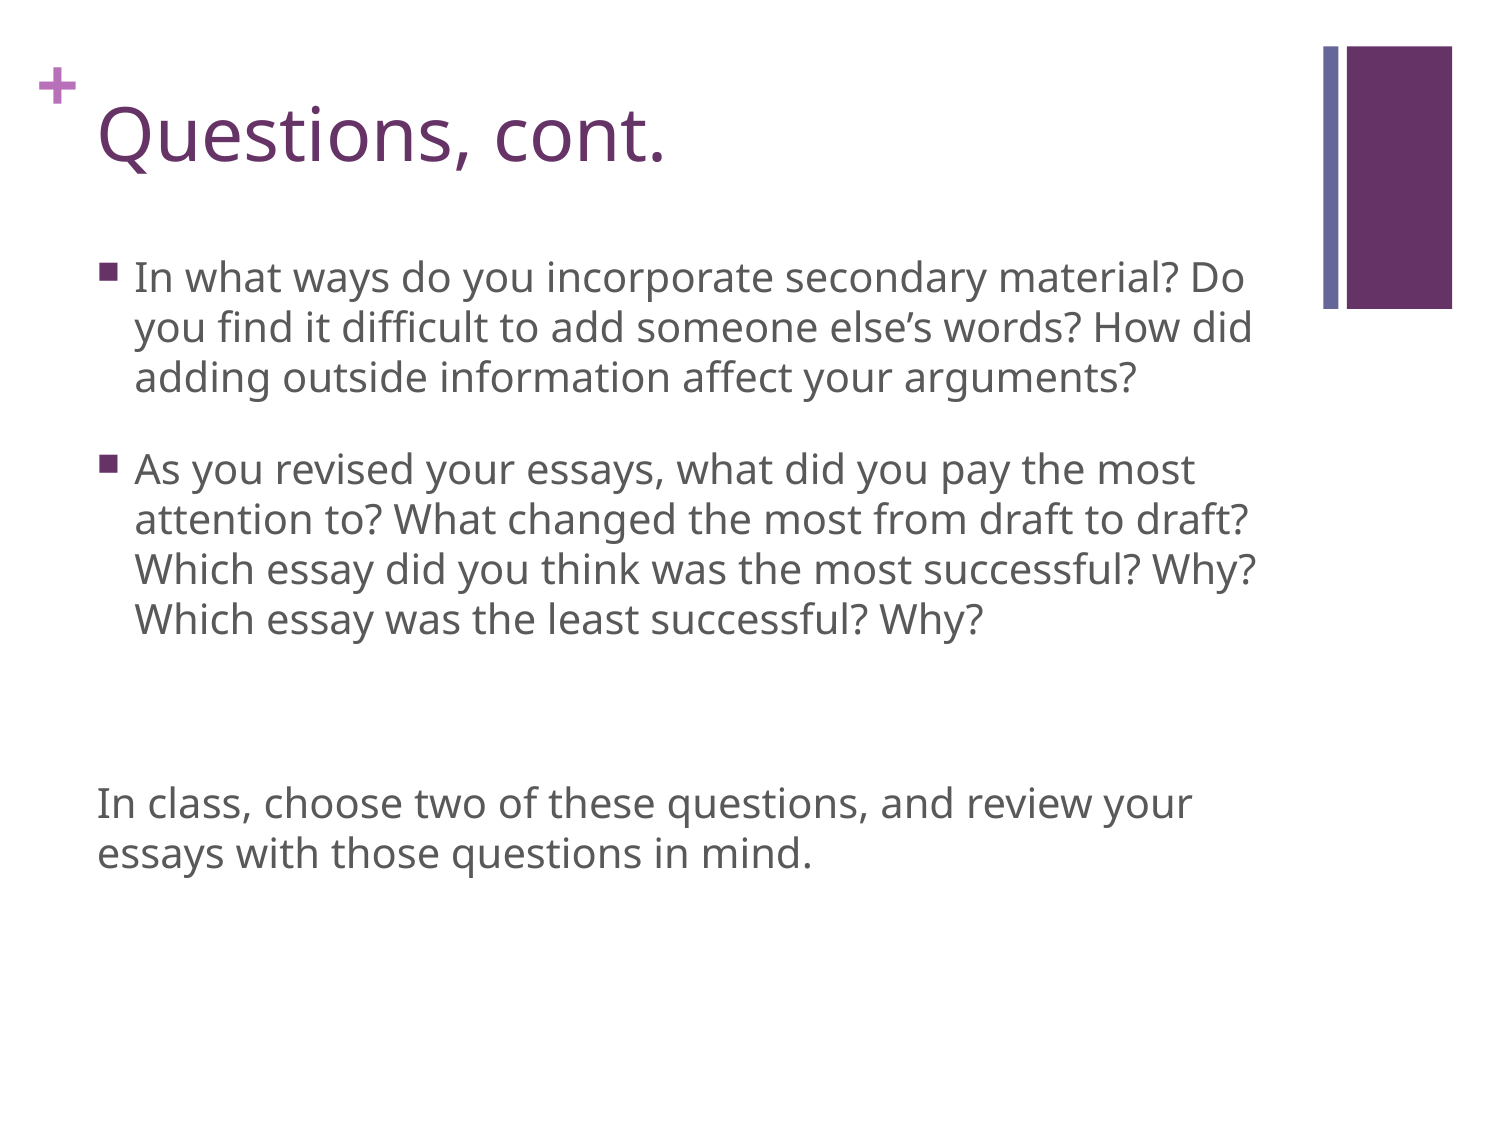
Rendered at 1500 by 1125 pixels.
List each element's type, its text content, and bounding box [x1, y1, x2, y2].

title Questions, cont. [81, 79, 1322, 243]
list In what ways do you incorporate secondary material? Do you find it difficult to add someone else’s words? How did adding outside information affect your arguments? As you revised your essays, what did you pay the most attention to? What changed the most from draft to draft? Which essay did you think was the most successful? Why? Which essay was the least successful? Why? In class, choose two of these questions, and review your essays with those questions in mind. [81, 243, 1322, 1005]
